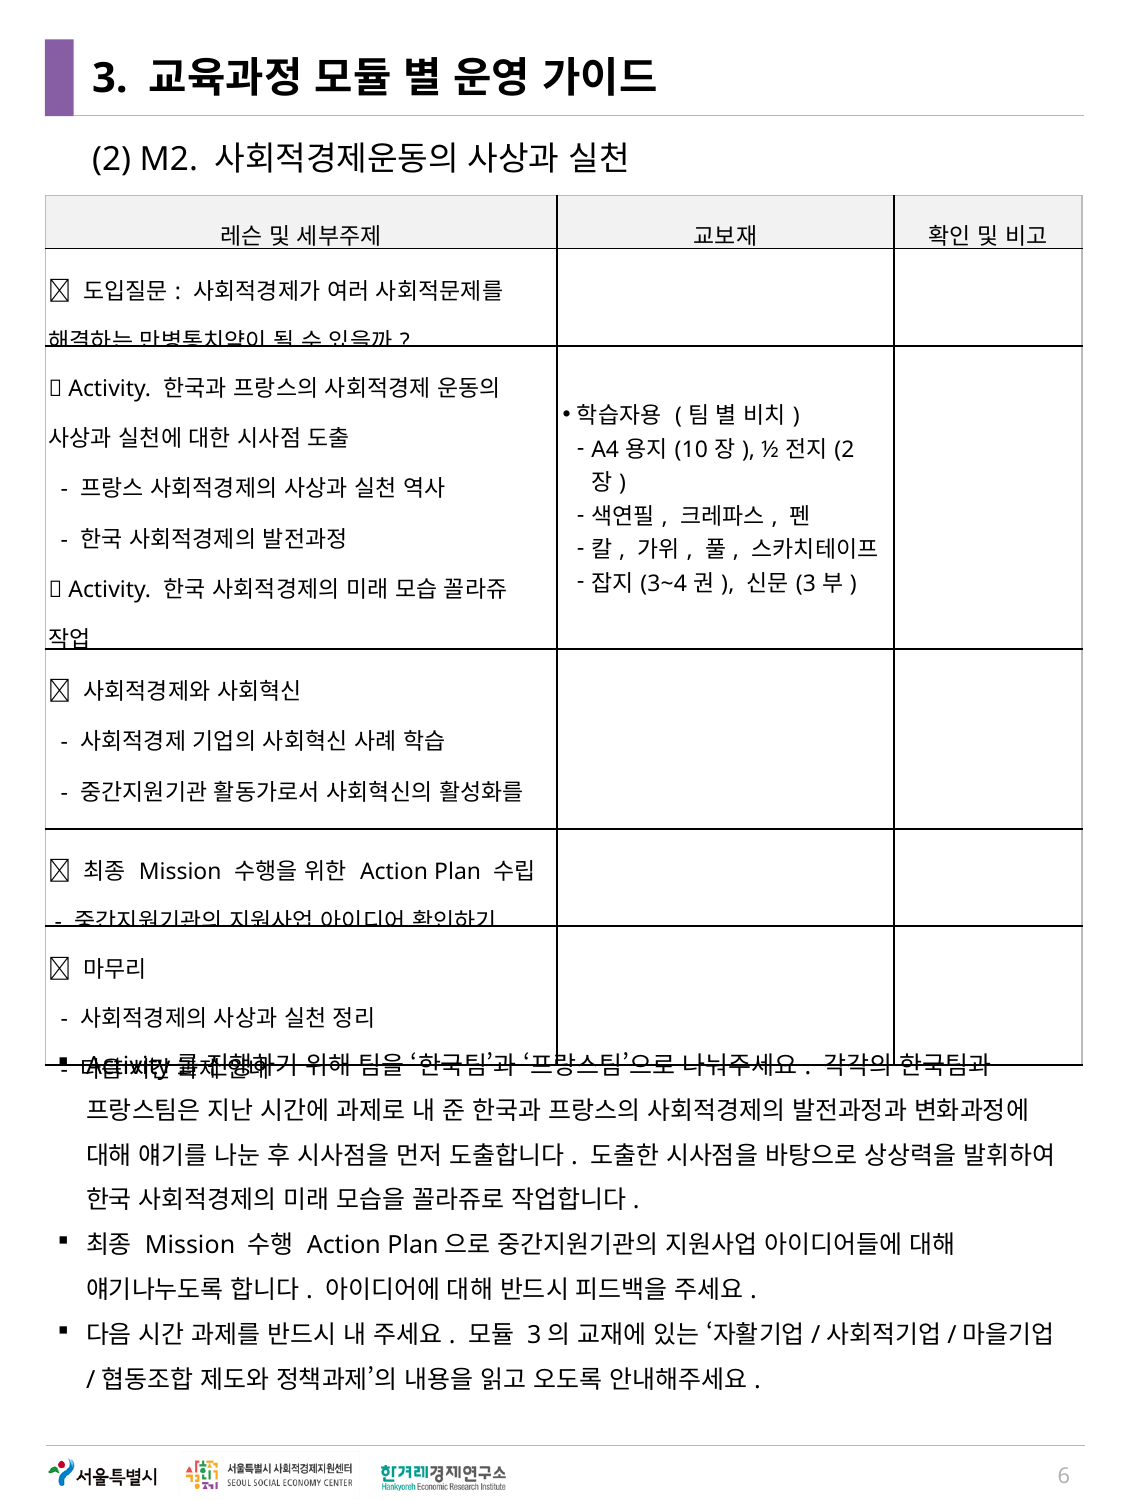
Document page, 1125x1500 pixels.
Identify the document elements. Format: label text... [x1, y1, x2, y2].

table_cell [895, 927, 1081, 1027]
text_box Activity를 진행하기 위해 팀을 ‘한국팀’과 ‘프랑스팀’으로 나눠주세요. 각각의 한국팀과 프랑스팀은 지난 시간에 과제로 내 준 한국과 프랑스의 사회적경제의 발전과정과 변화과정에 대해 얘기를 나눈 후 시사점을 먼저 도출합니다. 도출한 시사점을 바탕으로 상상력을 발휘하여 한국 사회적경제의 미래 모습을 꼴라쥬로 작업합니다. 최종 Mission 수행 Action Plan으로 중간지원기관의 지원사업 아이디어들에 대해 얘기나누도록 합니다. 아이디어에 대해 반드시 피드백을 주세요. 다음 시간 과제를 반드시 내 주세요. 모듈 3의 교재에 있는 ‘자활기업/사회적기업/마을기업/협동조합 제도와 정책과제’의 내용을 읽고 오도록 안내해주세요. [42, 1027, 1083, 1401]
table_cell  도입질문: 사회적경제가 여러 사회적문제를 해결하는 만병통치약이 될 수 있을까? [46, 249, 556, 345]
title 3. 교육과정 모듈 별 운영 가이드 [77, 49, 1034, 110]
table_cell [895, 249, 1081, 345]
table_cell [558, 830, 893, 925]
table_header 레슨 및 세부주제 [46, 196, 556, 248]
slide_number 6 [832, 1436, 1086, 1500]
text_box (2) M2. 사회적경제운동의 사상과 실천 [77, 130, 656, 185]
table_cell [558, 249, 893, 345]
table_cell  마무리 - 사회적경제의 사상과 실천 정리 - 다음 시간 과제 안내 [46, 927, 556, 1027]
table_cell  사회적경제와 사회혁신 - 사회적경제 기업의 사회혁신 사례 학습 - 중간지원기관 활동가로서 사회혁신의 활성화를 위해 어떤 일을 해야 할까? [46, 650, 556, 828]
table_cell 학습자용 (팀 별 비치) A4용지(10장), ½전지(2장) 색연필, 크레파스, 펜 칼, 가위, 풀, 스카치테이프 잡지(3~4권), 신문(3부) [558, 347, 893, 648]
table_cell [895, 650, 1081, 828]
picture [178, 1451, 360, 1499]
table_header 교보재 [558, 196, 893, 248]
table_header 확인 및 비고 [895, 196, 1081, 248]
picture [381, 1465, 506, 1491]
table_cell [558, 927, 893, 1027]
table_cell  Activity. 한국과 프랑스의 사회적경제 운동의 사상과 실천에 대한 시사점 도출 - 프랑스 사회적경제의 사상과 실천 역사 - 한국 사회적경제의 발전과정  Activity. 한국 사회적경제의 미래 모습 꼴라쥬 작업  발표 및 피드백 [46, 347, 556, 648]
picture [48, 1457, 157, 1486]
table_cell  최종 Mission 수행을 위한 Action Plan 수립 - 중간지원기관의 지원사업 아이디어 확인하기 [46, 830, 556, 925]
table_cell [558, 650, 893, 828]
table_cell [895, 830, 1081, 925]
table_cell [895, 347, 1081, 648]
